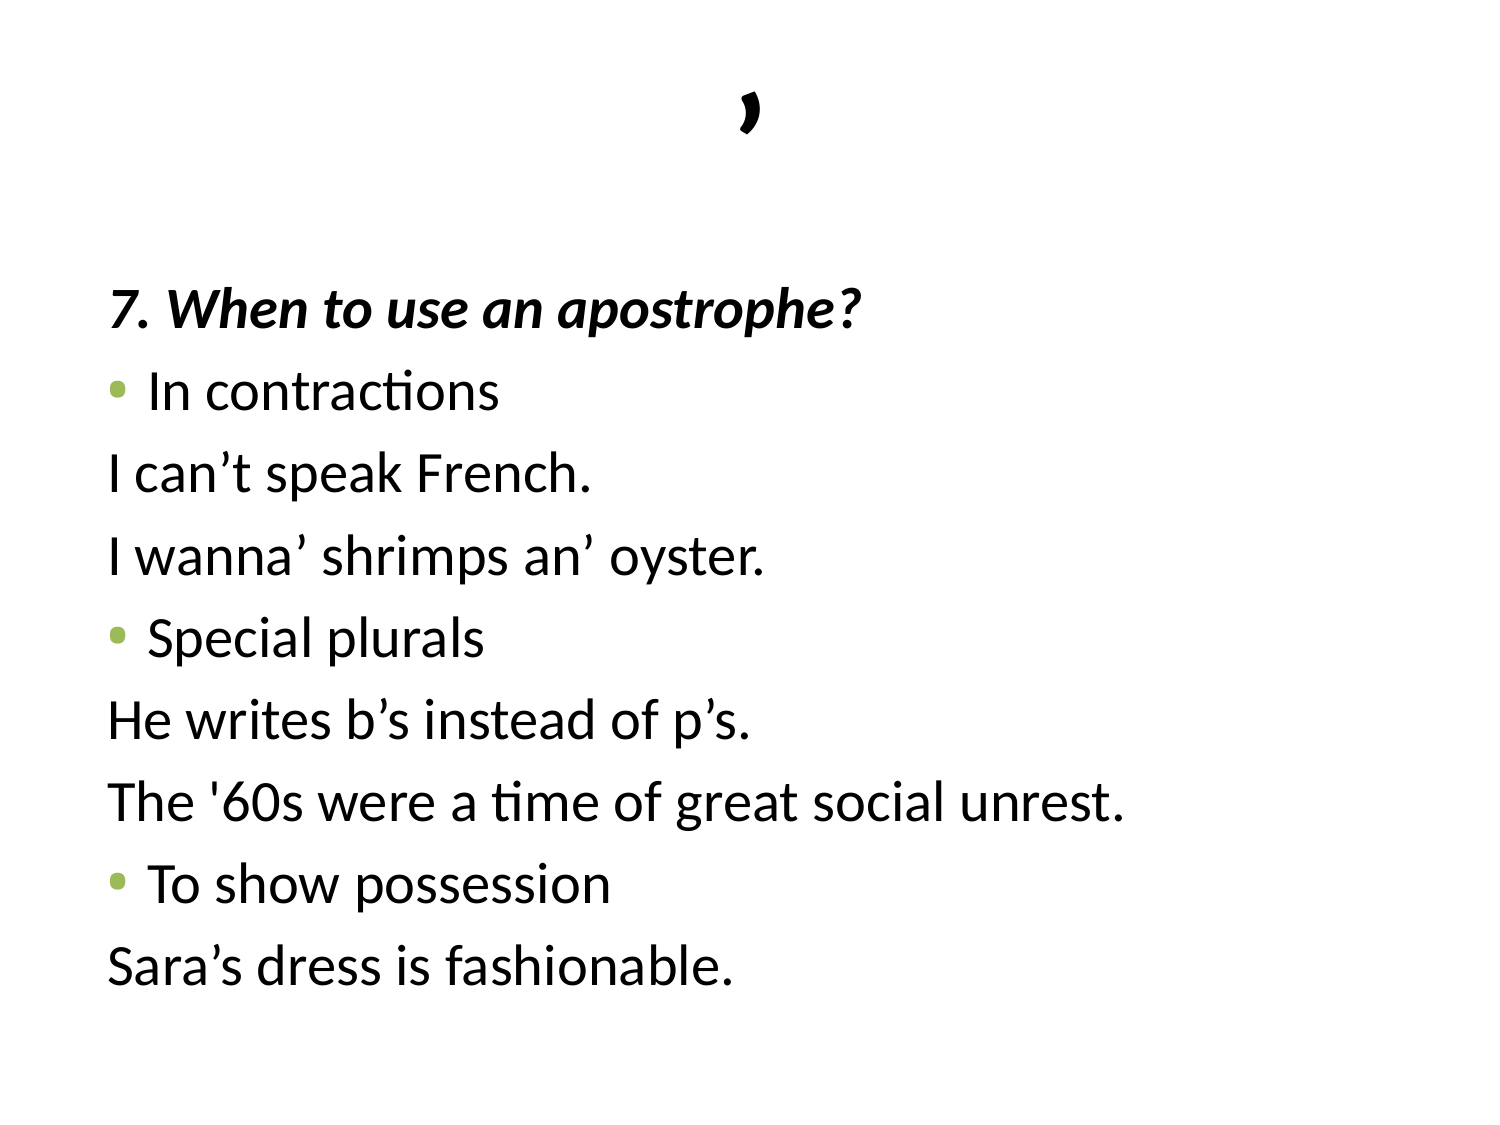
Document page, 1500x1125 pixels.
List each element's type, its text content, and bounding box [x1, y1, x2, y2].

title ’ [75, 45, 1425, 233]
list 7. When to use an apostrophe? In contractions I can’t speak French. I wanna’ shrimps an’ oyster. Special plurals He writes b’s instead of p’s. The '60s were a time of great social unrest. To show possession Sara’s dress is fashionable. [75, 262, 1425, 1005]
